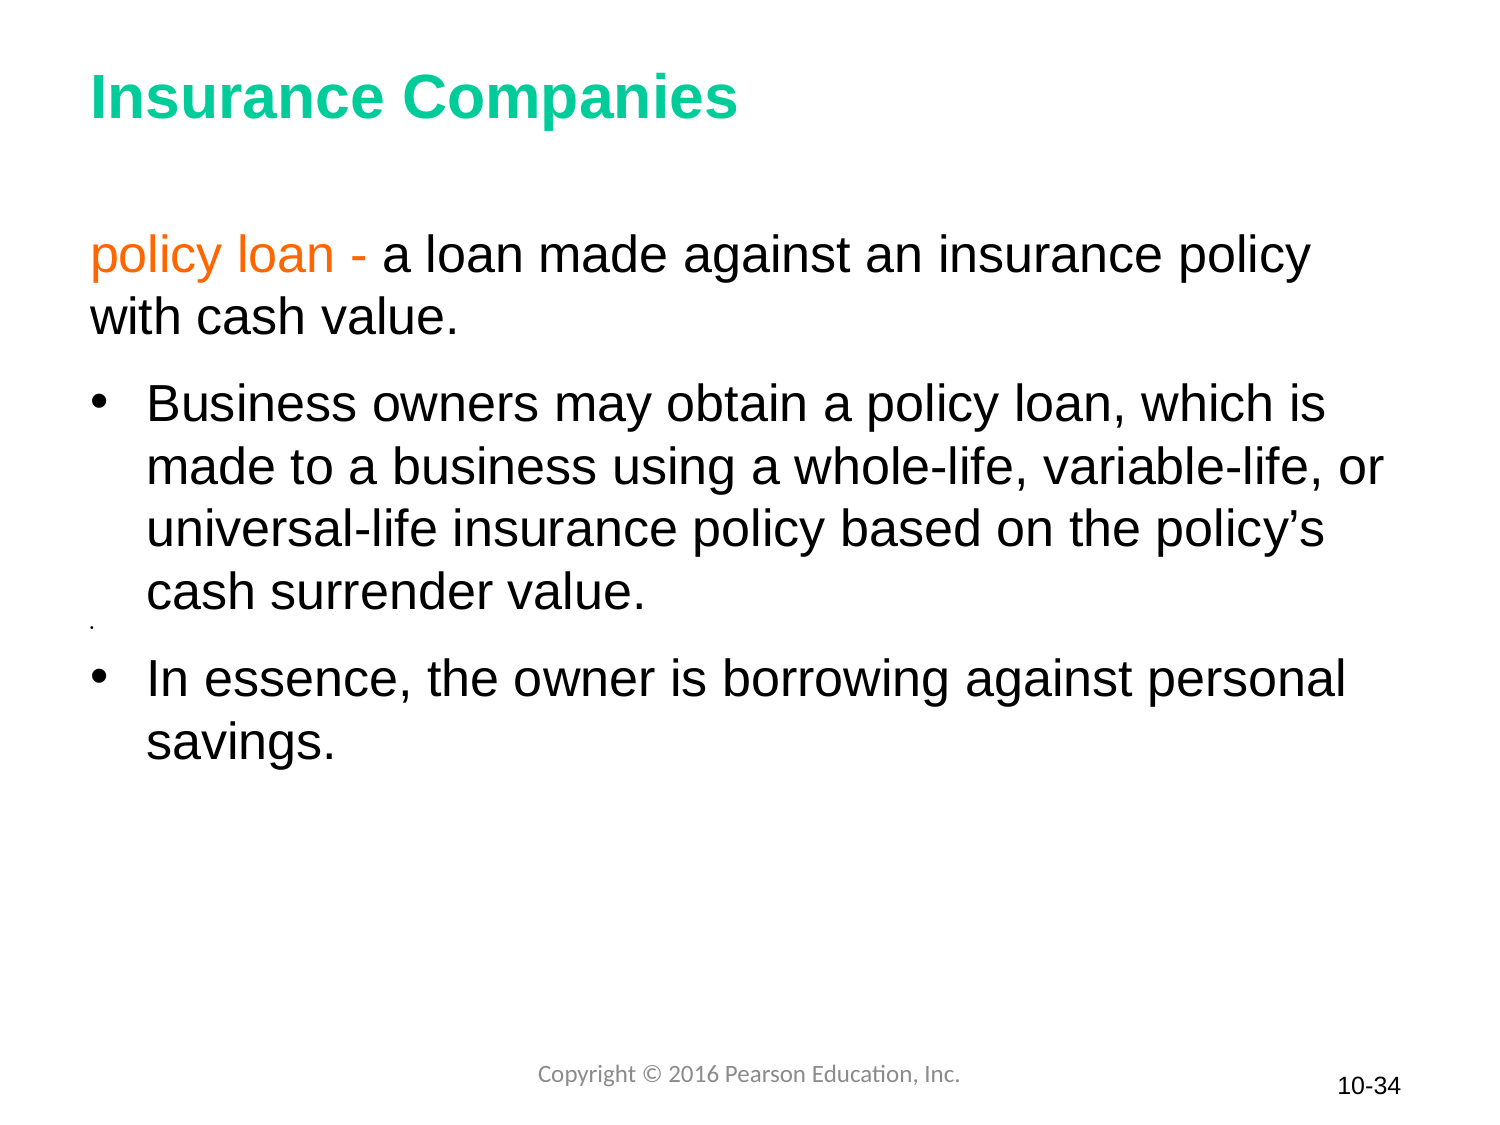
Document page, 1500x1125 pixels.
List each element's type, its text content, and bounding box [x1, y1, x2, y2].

title Insurance Companies [75, 0, 1425, 188]
list policy loan - a loan made against an insurance policy with cash value. Business owners may obtain a policy loan, which is made to a business using a whole-life, variable-life, or universal-life insurance policy based on the policy’s cash surrender value. In essence, the owner is borrowing against personal savings. [75, 212, 1425, 955]
footer Copyright © 2016 Pearson Education, Inc. [512, 1042, 988, 1103]
